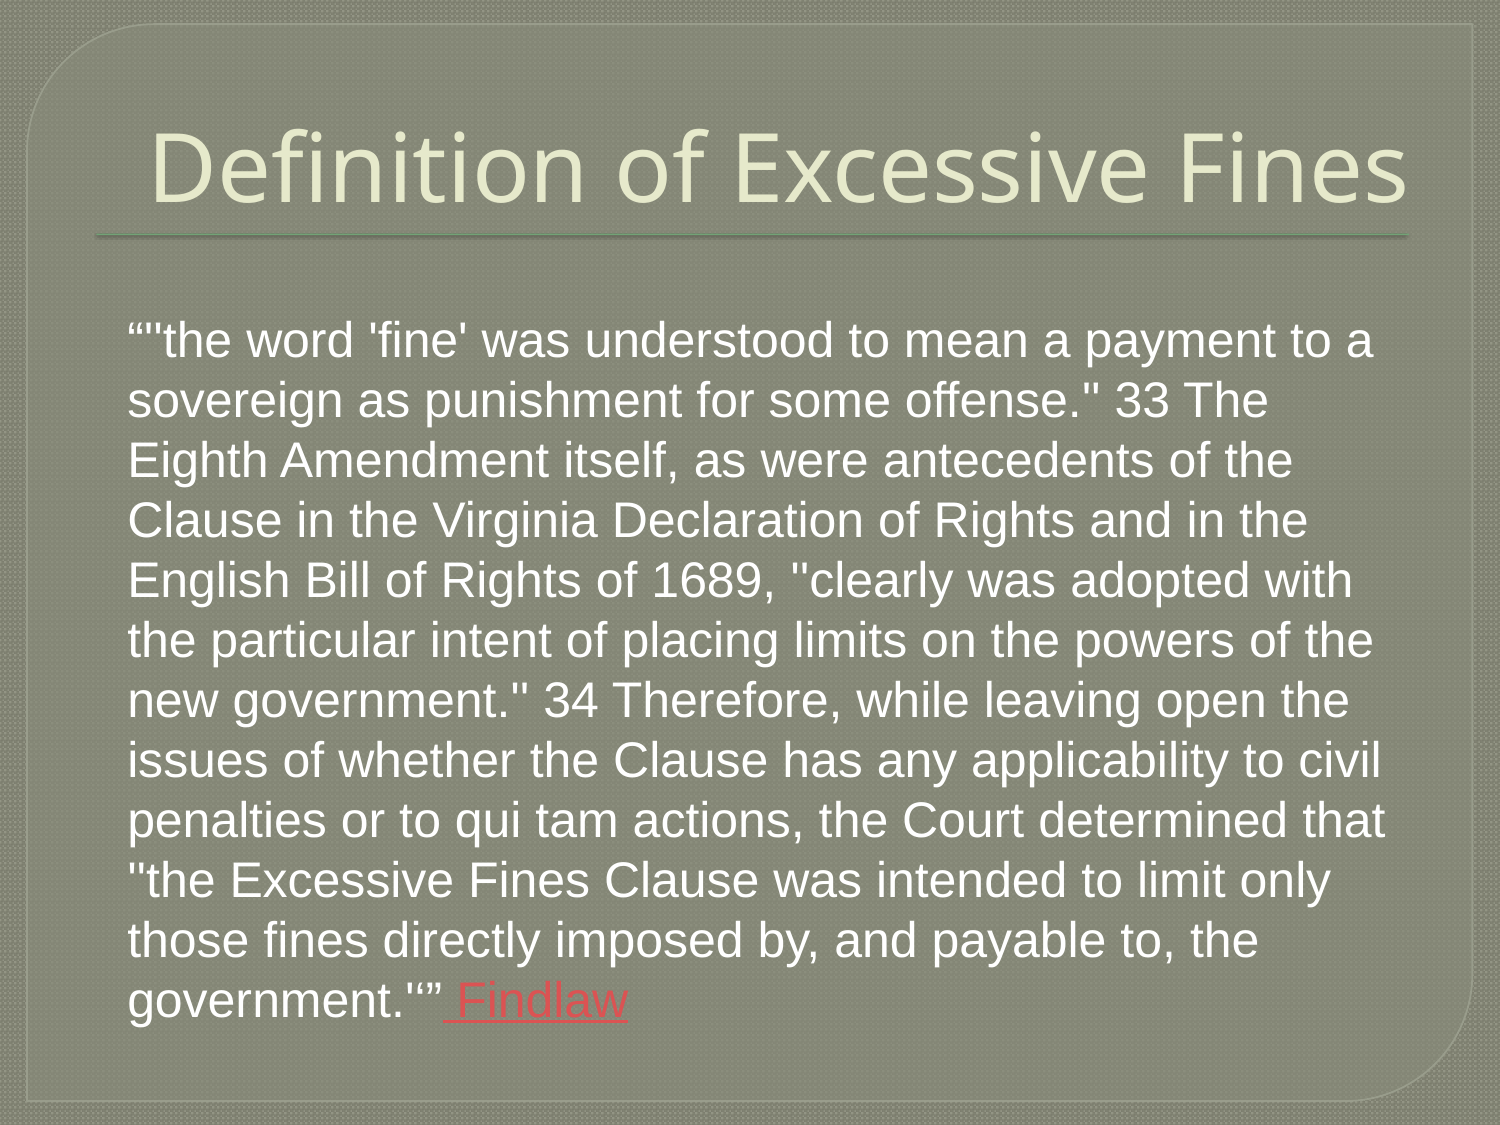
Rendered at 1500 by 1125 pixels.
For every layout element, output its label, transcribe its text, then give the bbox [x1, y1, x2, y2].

title Definition of Excessive Fines [75, 41, 1425, 229]
text_box “''the word 'fine' was understood to mean a payment to a sovereign as punishment for some offense.'' 33 The Eighth Amendment itself, as were antecedents of the Clause in the Virginia Declaration of Rights and in the English Bill of Rights of 1689, ''clearly was adopted with the particular intent of placing limits on the powers of the new government.'' 34 Therefore, while leaving open the issues of whether the Clause has any applicability to civil penalties or to qui tam actions, the Court determined that ''the Excessive Fines Clause was intended to limit only those fines directly imposed by, and payable to, the government.'‘” Findlaw [112, 299, 1438, 1035]
